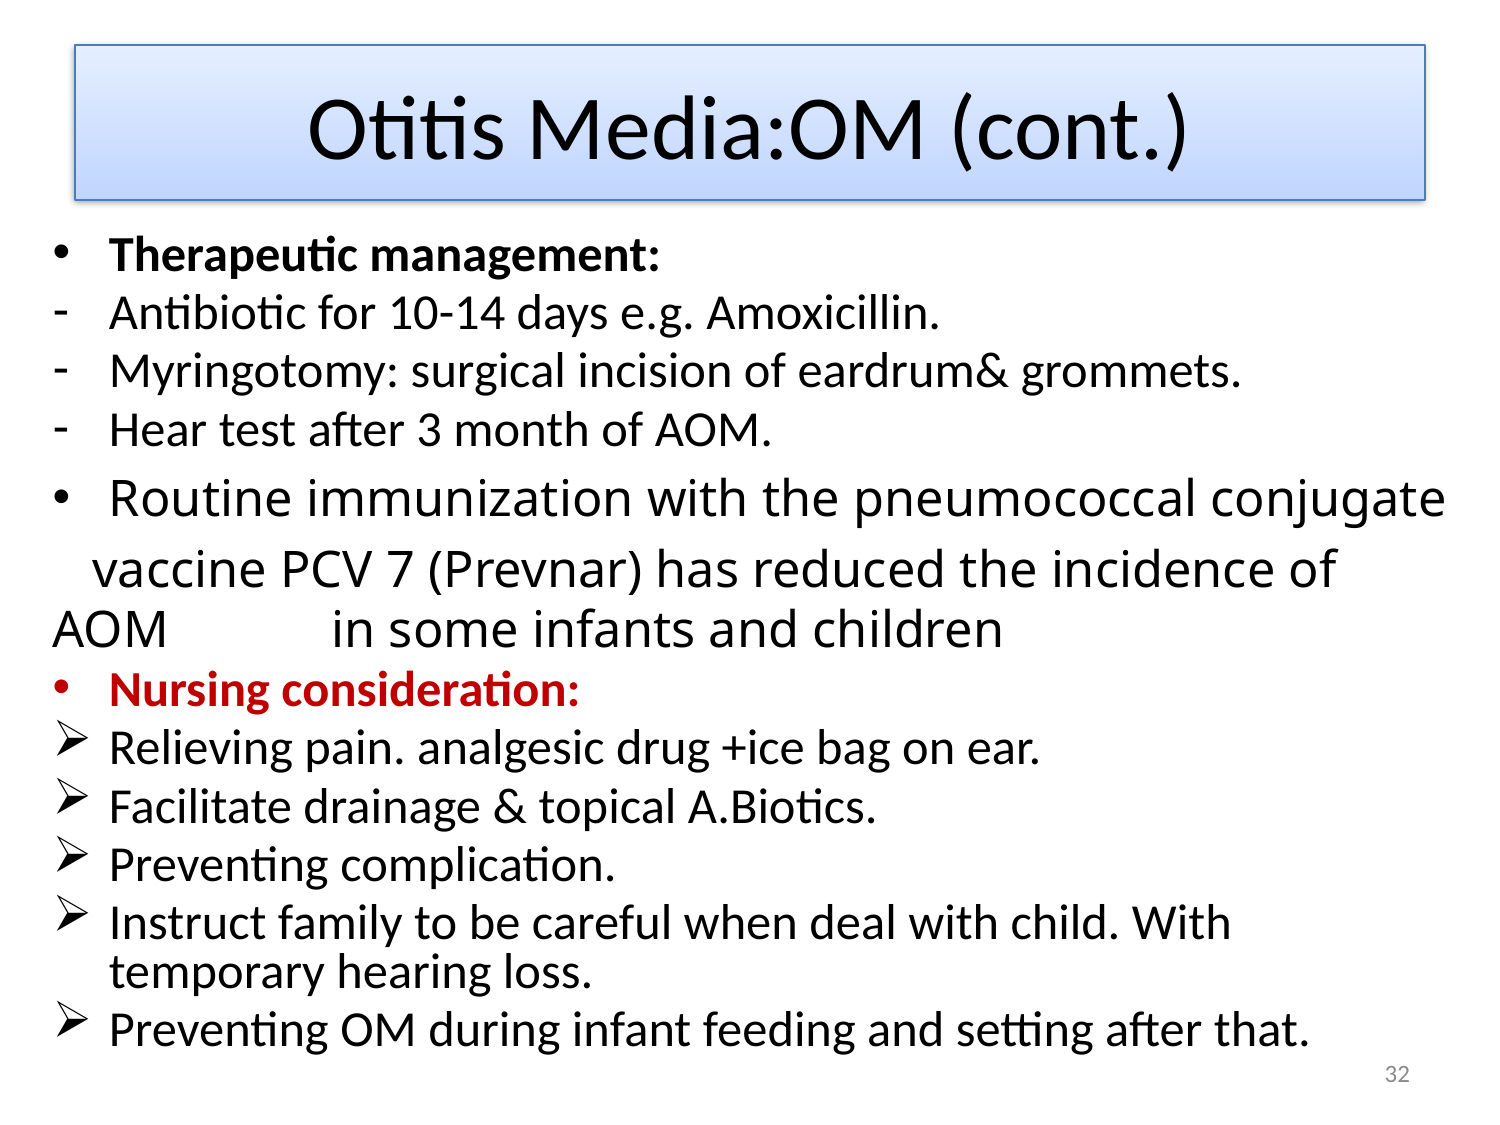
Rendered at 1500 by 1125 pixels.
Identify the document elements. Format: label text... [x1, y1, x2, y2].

slide_number 32 [1074, 1075, 1425, 1103]
title Otitis Media:OM (cont.) [74, 44, 1426, 201]
list Therapeutic management: Antibiotic for 10-14 days e.g. Amoxicillin. Myringotomy: surgical incision of eardrum& grommets. Hear test after 3 month of AOM. Routine immunization with the pneumococcal conjugate vaccine PCV 7 (Prevnar) has reduced the incidence of AOM in some infants and children Nursing consideration: Relieving pain. analgesic drug +ice bag on ear. Facilitate drainage & topical A.Biotics. Preventing complication. Instruct family to be careful when deal with child. With temporary hearing loss. Preventing OM during infant feeding and setting after that. [37, 224, 1469, 1075]
